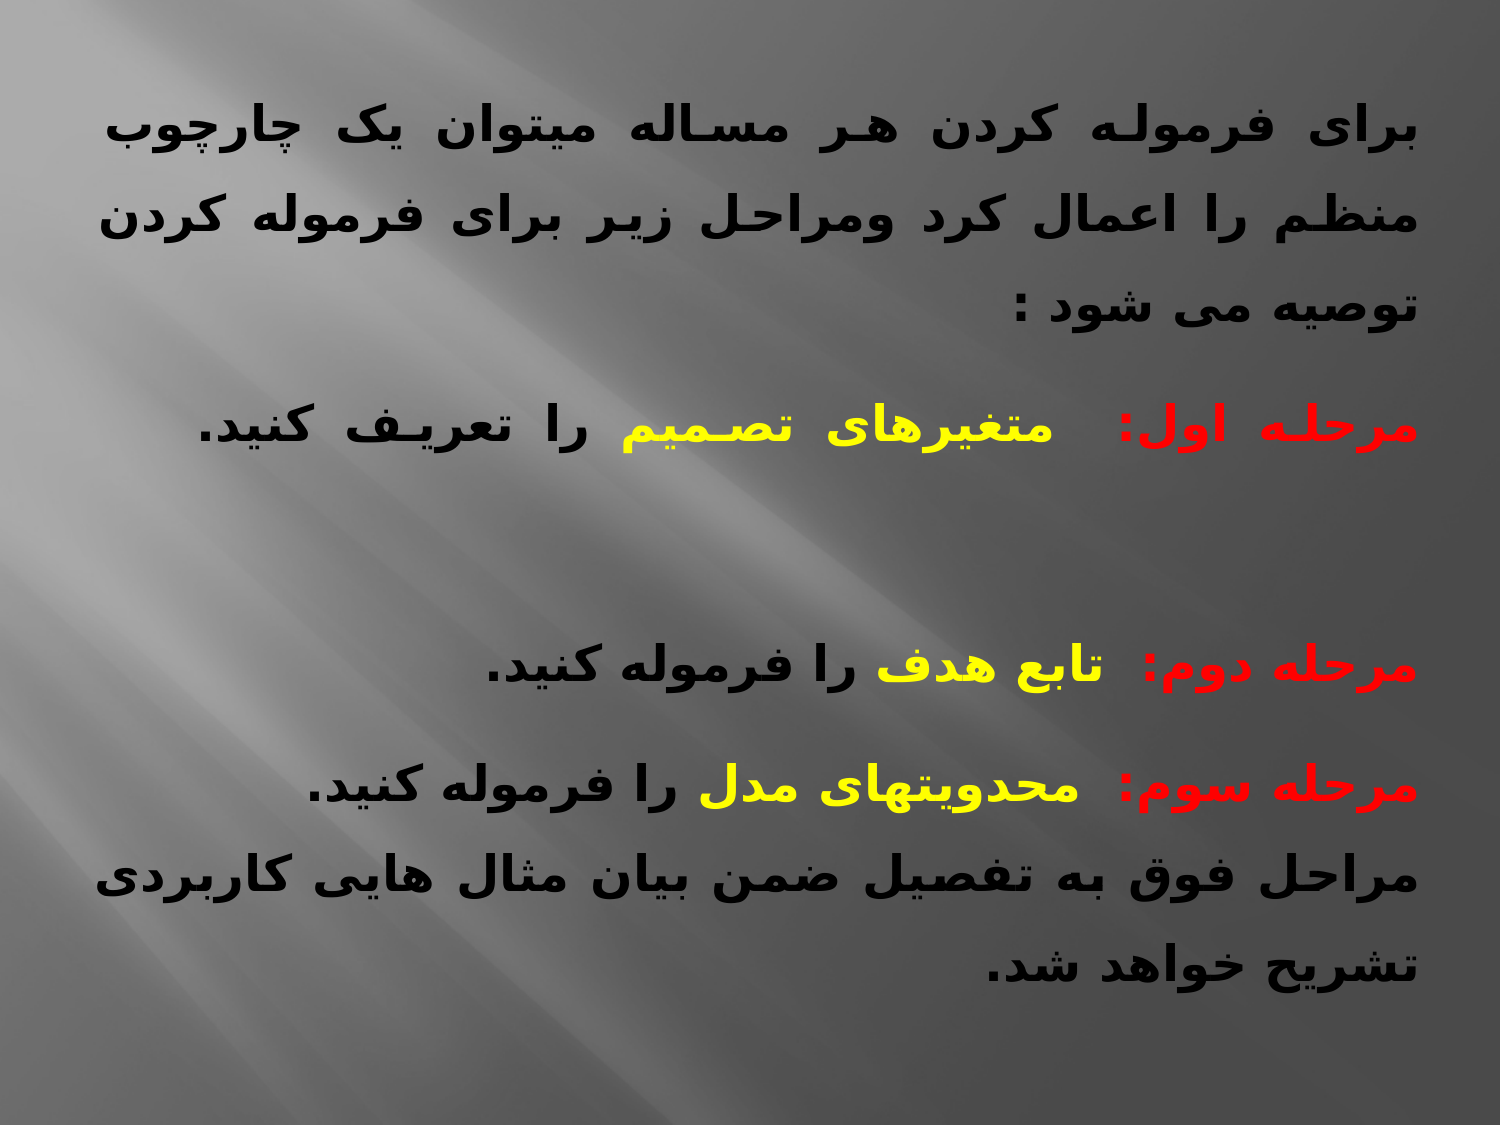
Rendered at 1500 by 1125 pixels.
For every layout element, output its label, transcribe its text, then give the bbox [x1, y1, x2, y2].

text_box برای فرموله کردن هر مساله میتوان یک چارچوب منظم را اعمال کرد ومراحل زیر برای فرموله کردن توصیه می شود : مرحله اول: متغیرهای تصمیم را تعریف کنید. مرحله دوم: تابع هدف را فرموله کنید. مرحله سوم: محدویتهای مدل را فرموله کنید. مراحل فوق به تفصیل ضمن بیان مثال هایی کاربردی تشریح خواهد شد. [76, 54, 1436, 1000]
